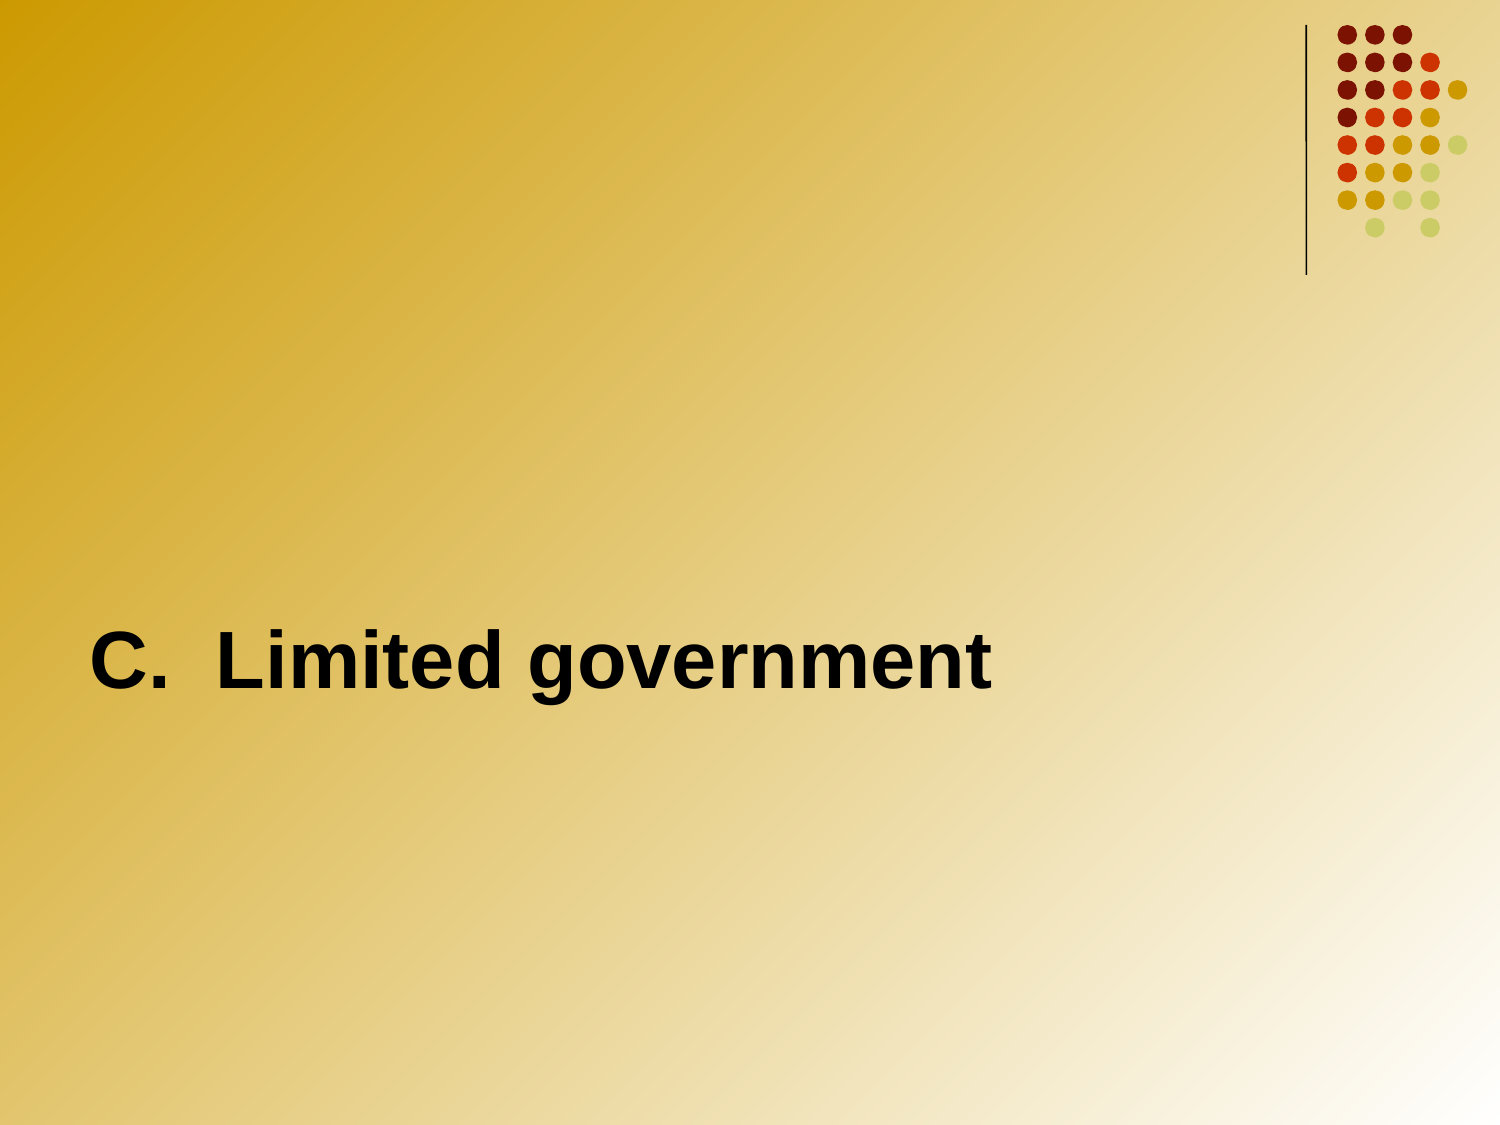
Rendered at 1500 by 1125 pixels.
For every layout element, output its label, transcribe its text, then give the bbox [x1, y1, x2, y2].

text_box C. Limited government [75, 499, 1313, 713]
